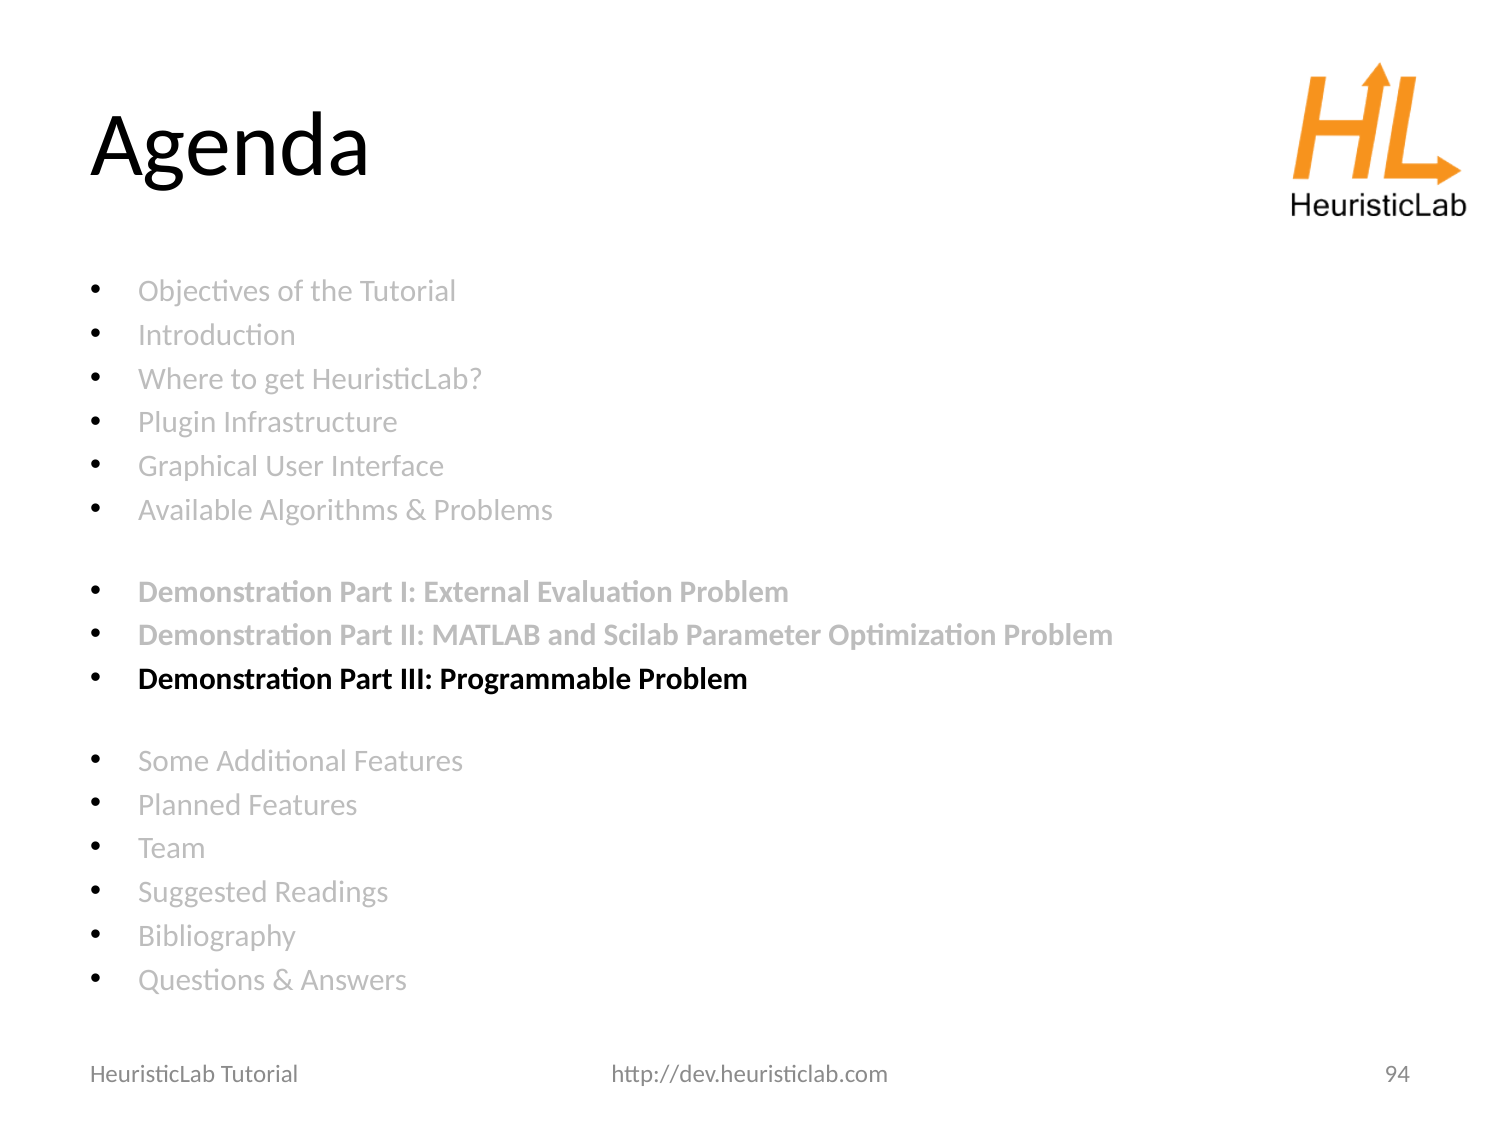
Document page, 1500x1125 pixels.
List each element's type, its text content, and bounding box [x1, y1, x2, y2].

picture [1281, 27, 1474, 244]
footer http://dev.heuristiclab.com [512, 1042, 988, 1103]
title Agenda [75, 45, 1282, 233]
slide_number 94 [1074, 1042, 1425, 1103]
list Objectives of the Tutorial Introduction Where to get HeuristicLab? Plugin Infrastructure Graphical User Interface Available Algorithms & Problems Demonstration Part I: External Evaluation Problem Demonstration Part II: MATLAB and Scilab Parameter Optimization Problem Demonstration Part III: Programmable Problem Some Additional Features Planned Features Team Suggested Readings Bibliography Questions & Answers [75, 262, 1425, 1005]
slide_number HeuristicLab Tutorial [75, 1042, 425, 1103]
